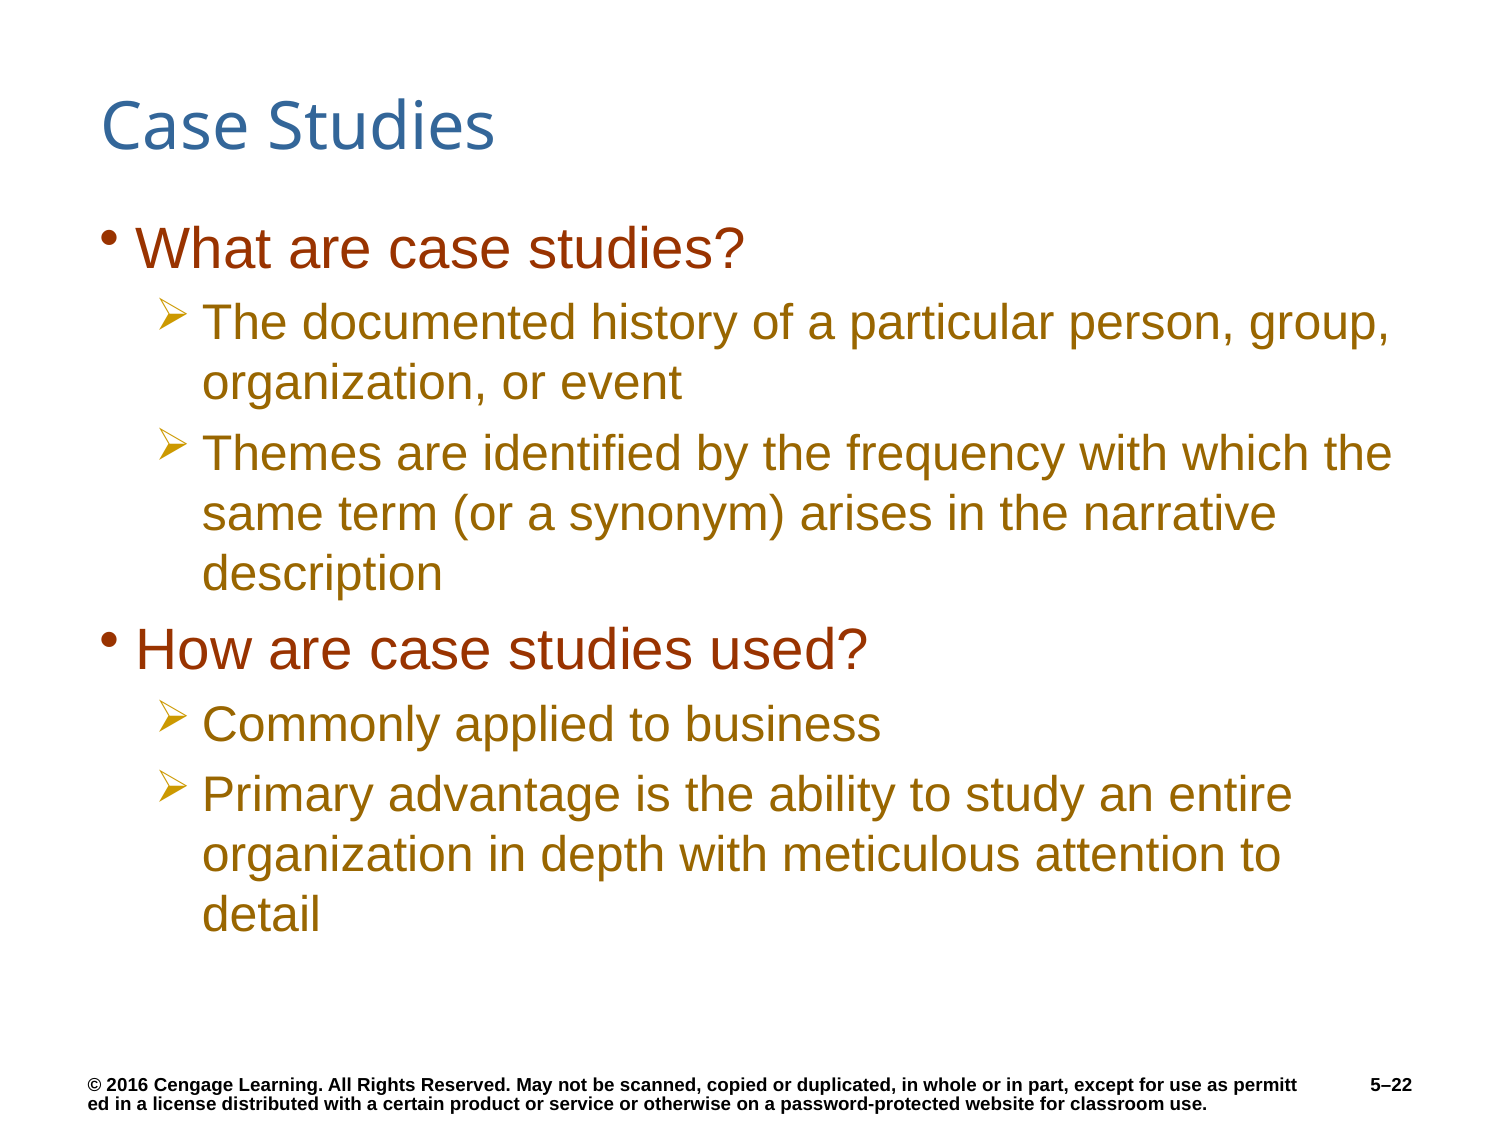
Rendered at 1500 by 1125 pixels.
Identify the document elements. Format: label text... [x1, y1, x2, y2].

list What are case studies? The documented history of a particular person, group, organization, or event Themes are identified by the frequency with which the same term (or a synonym) arises in the narrative description How are case studies used? Commonly applied to business Primary advantage is the ability to study an entire organization in depth with meticulous attention to detail [84, 202, 1414, 1013]
title Case Studies [85, 75, 1411, 171]
footer © 2016 Cengage Learning. All Rights Reserved. May not be scanned, copied or duplicated, in whole or in part, except for use as permitted in a license distributed with a certain product or service or otherwise on a password-protected website for classroom use. [87, 1057, 1050, 1103]
slide_number 5–22 [1050, 1042, 1413, 1103]
